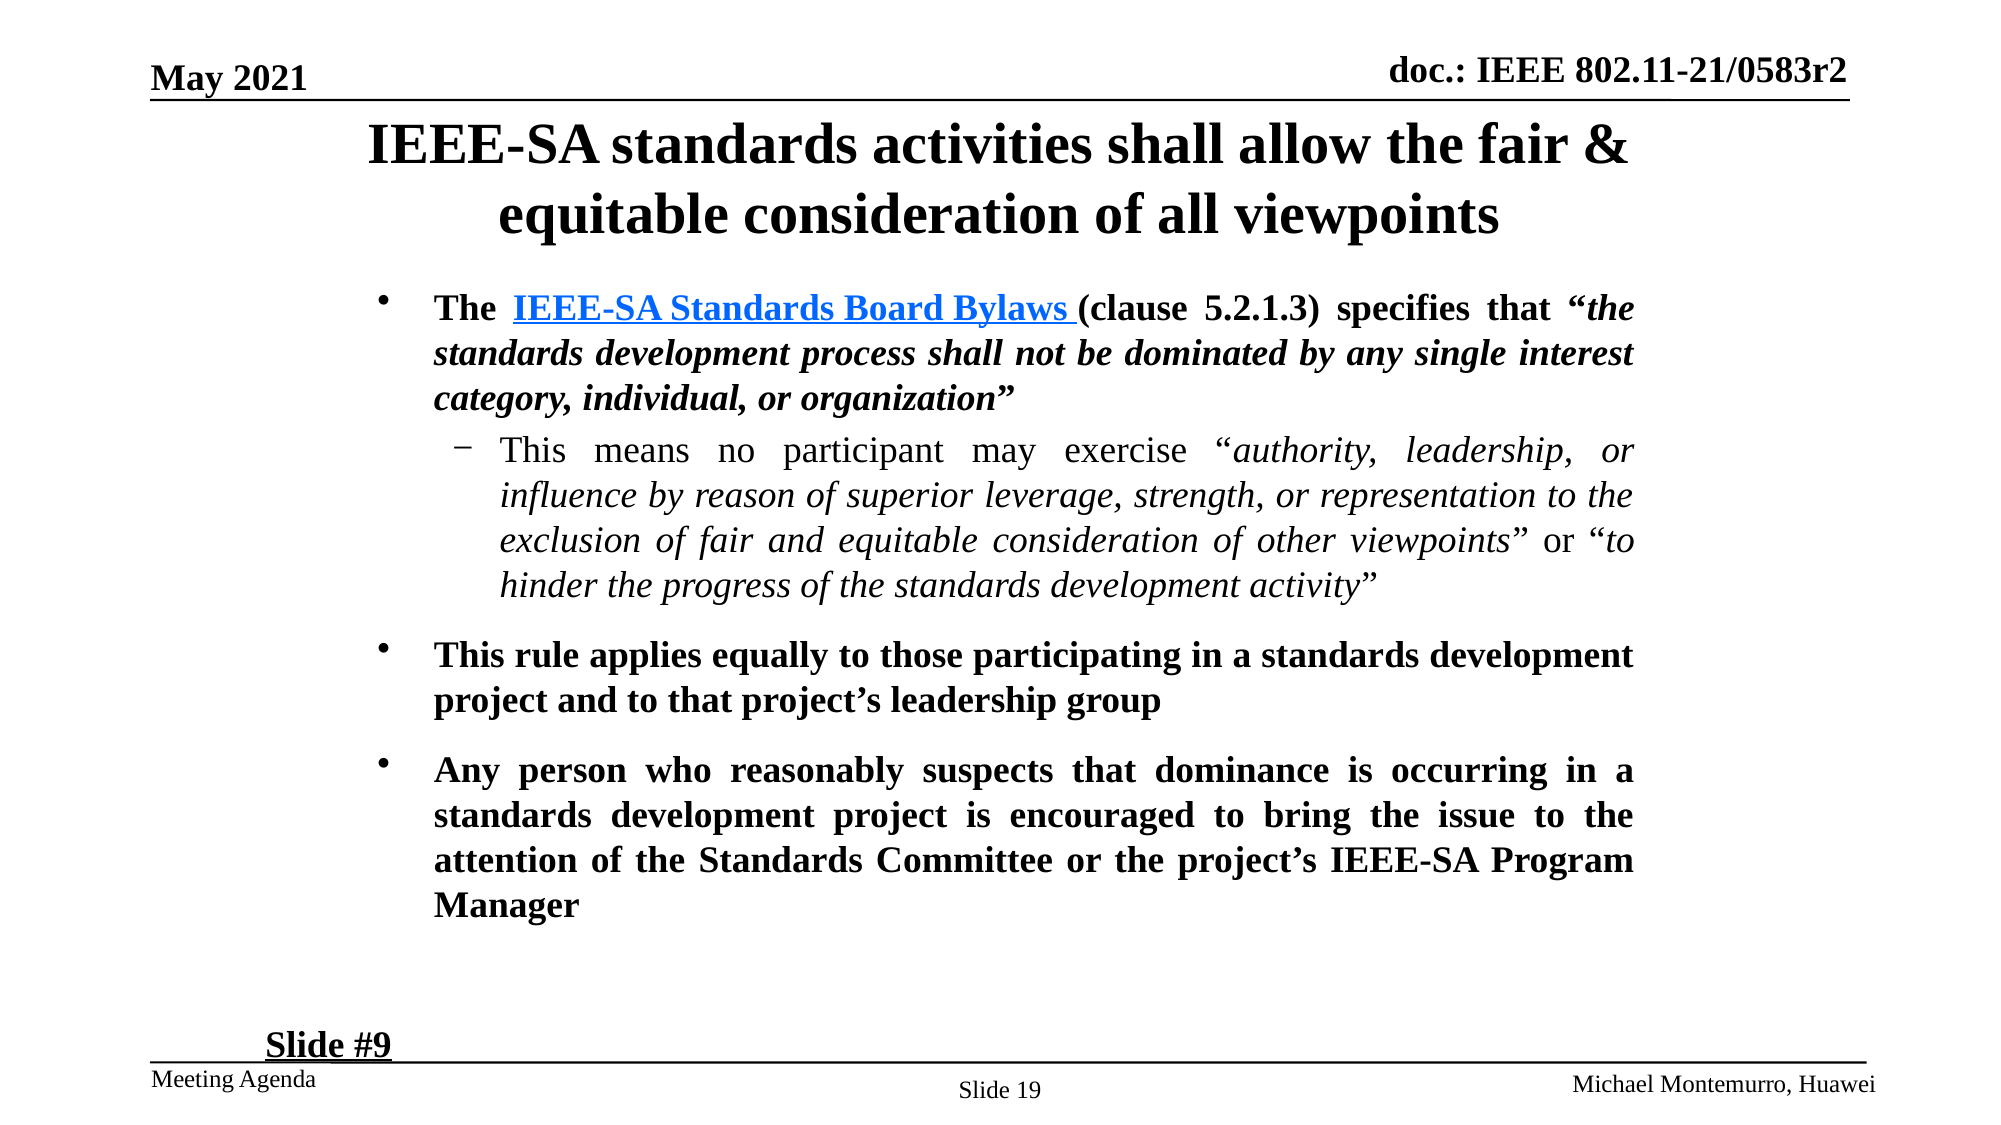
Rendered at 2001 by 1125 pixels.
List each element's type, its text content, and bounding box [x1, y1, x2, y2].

text_box IEEE-SA standards activities shall allow the fair & equitable consideration of all viewpoints [350, 87, 1650, 263]
text_box Slide #9 [250, 1012, 407, 1073]
list The IEEE-SA Standards Board Bylaws (clause 5.2.1.3) specifies that “the standards development process shall not be dominated by any single interest category, individual, or organization” This means no participant may exercise “authority, leadership, or influence by reason of superior leverage, strength, or representation to the exclusion of fair and equitable consideration of other viewpoints” or “to hinder the progress of the standards development activity” This rule applies equally to those participating in a standards development project and to that project’s leadership group Any person who reasonably suspects that dominance is occurring in a standards development project is encouraged to bring the issue to the attention of the Standards Committee or the project’s IEEE-SA Program Manager [362, 275, 1650, 1038]
slide_number Slide 19 [957, 1072, 1042, 1108]
footer Michael Montemurro, Huawei [1462, 1067, 1877, 1098]
